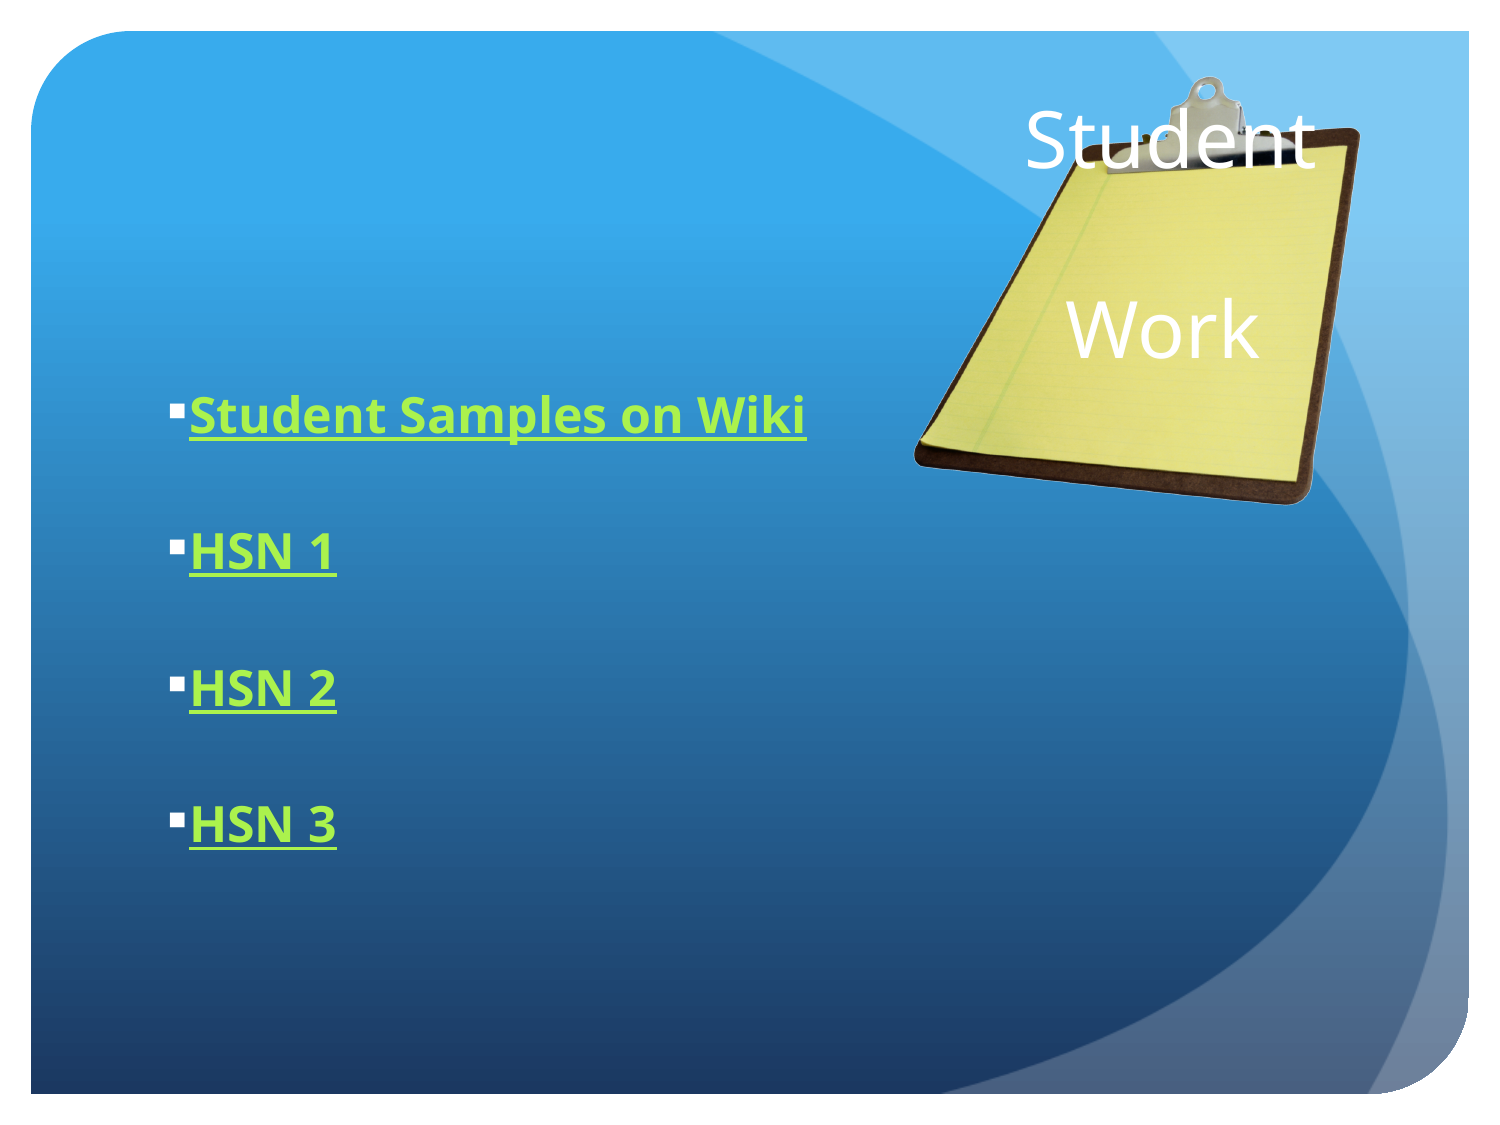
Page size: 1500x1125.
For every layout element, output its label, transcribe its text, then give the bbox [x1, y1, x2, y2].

list Student Samples on Wiki HSN 1 HSN 2 HSN 3 [127, 299, 1372, 991]
picture [24, 30, 1473, 1094]
